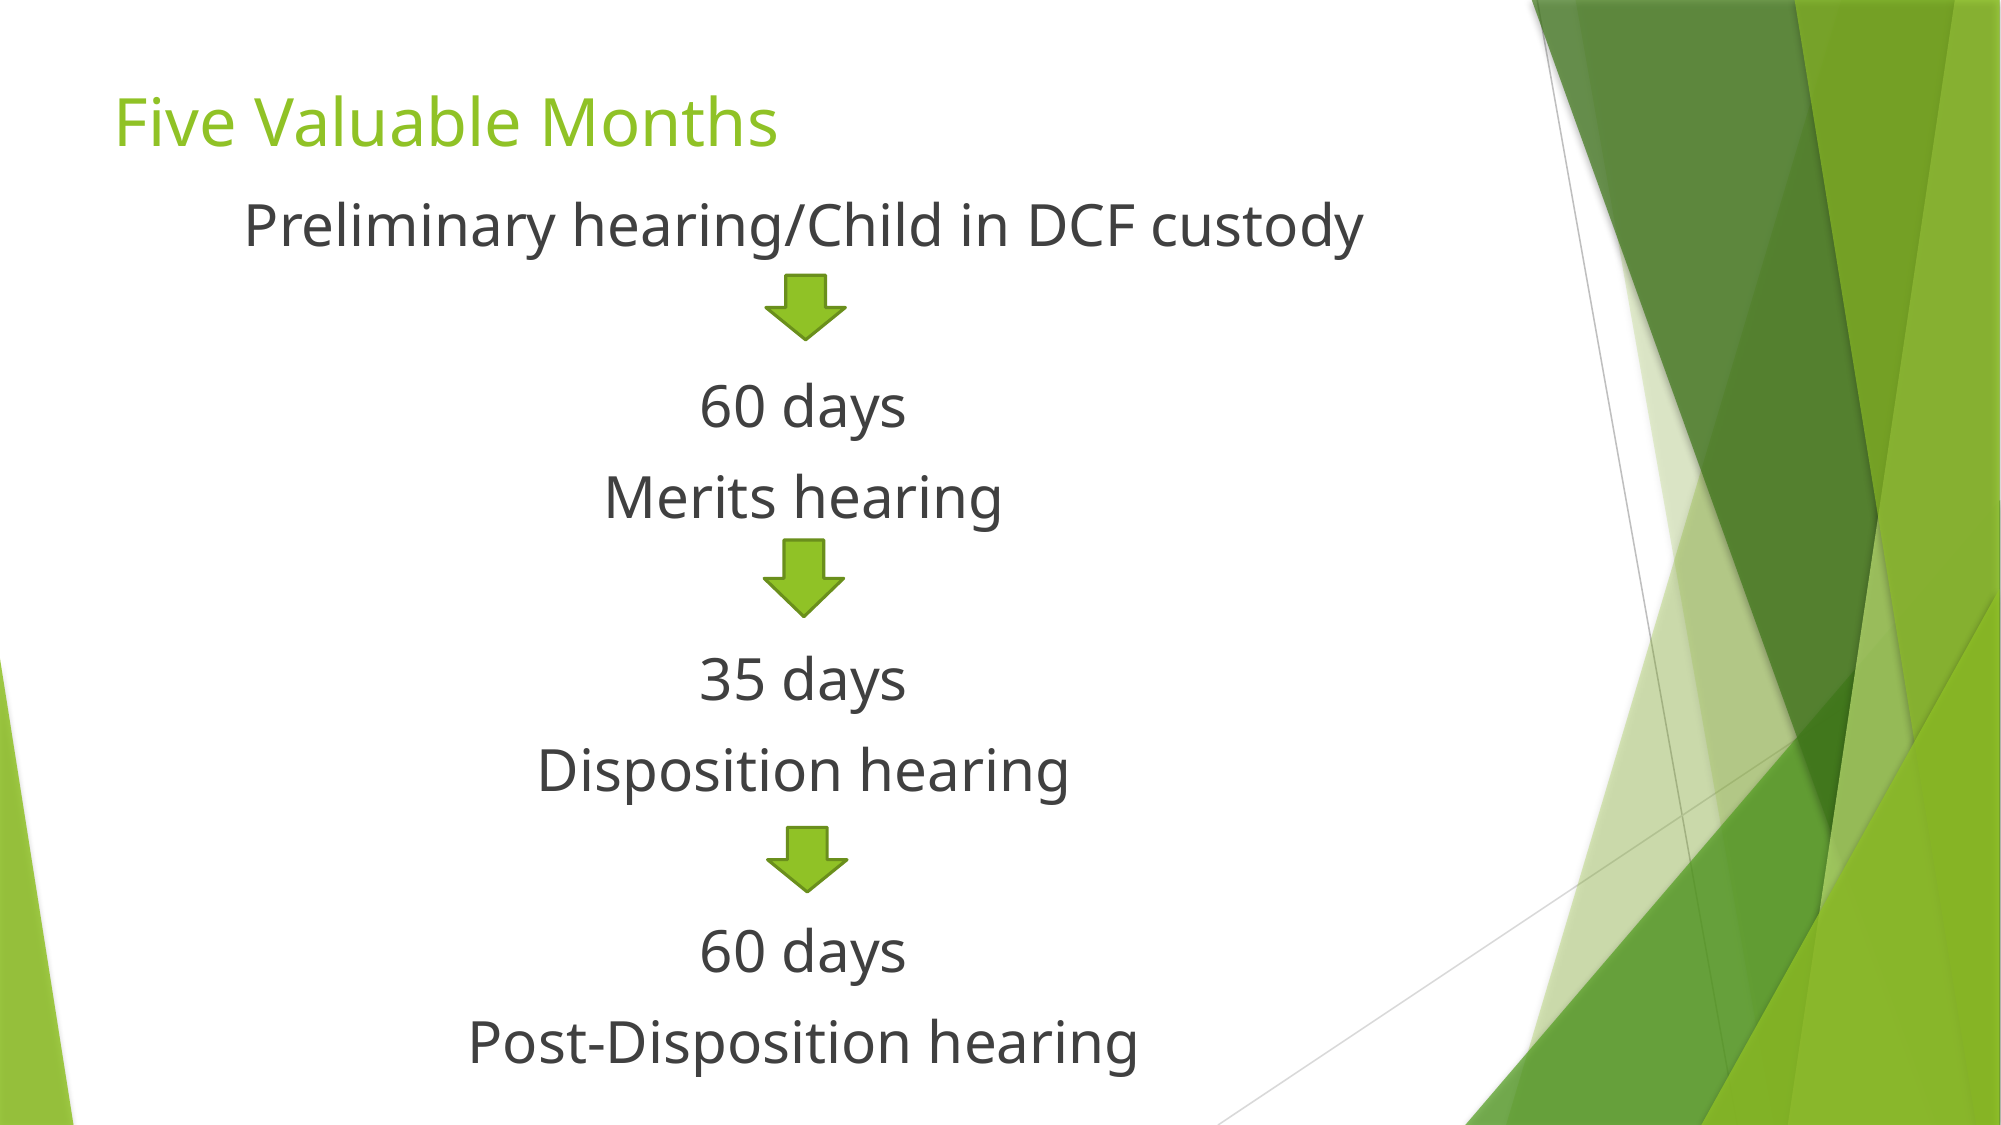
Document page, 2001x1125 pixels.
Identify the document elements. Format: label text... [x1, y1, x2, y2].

text_box [764, 273, 847, 342]
text_box [766, 825, 849, 894]
list Preliminary hearing/Child in DCF custody 60 days Merits hearing 35 days Disposition hearing 60 days Post-Disposition hearing [98, 180, 1510, 817]
title Five Valuable Months [98, 72, 1510, 180]
text_box [762, 538, 846, 618]
